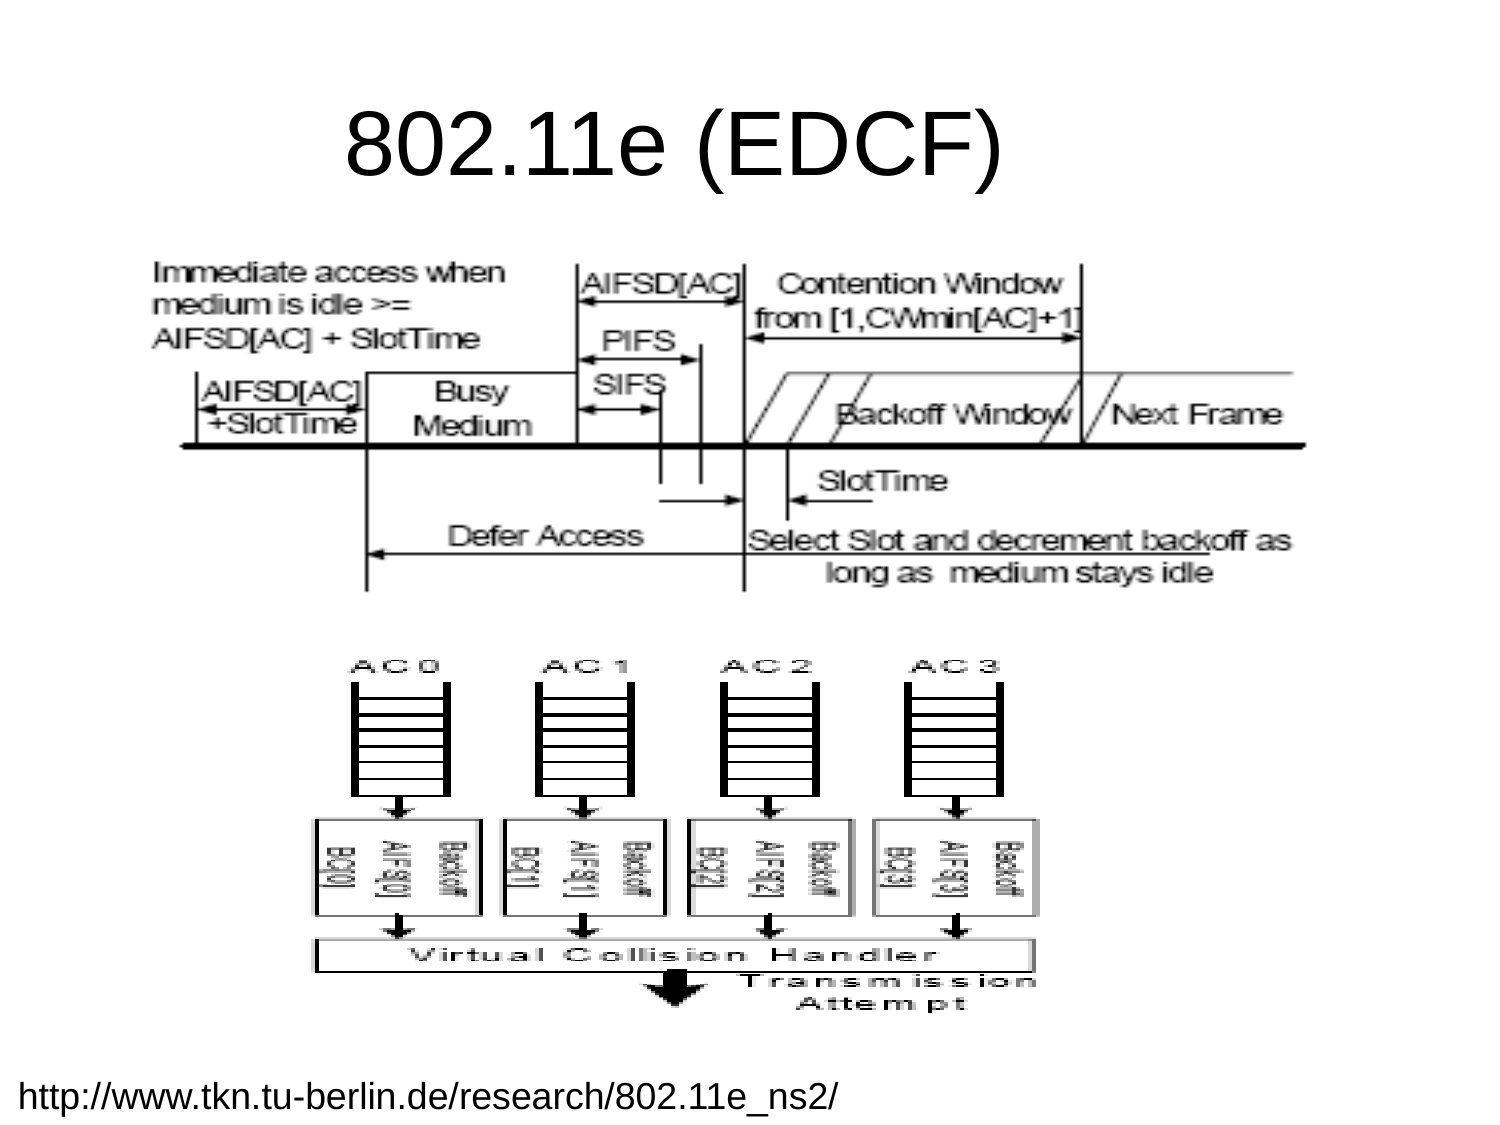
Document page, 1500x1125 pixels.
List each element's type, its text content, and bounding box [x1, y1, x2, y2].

text_box http://www.tkn.tu-berlin.de/research/802.11e_ns2/ [3, 1064, 855, 1125]
picture [274, 649, 1113, 1022]
title 802.11e (EDCF) [0, 44, 1351, 233]
picture [124, 237, 1313, 613]
